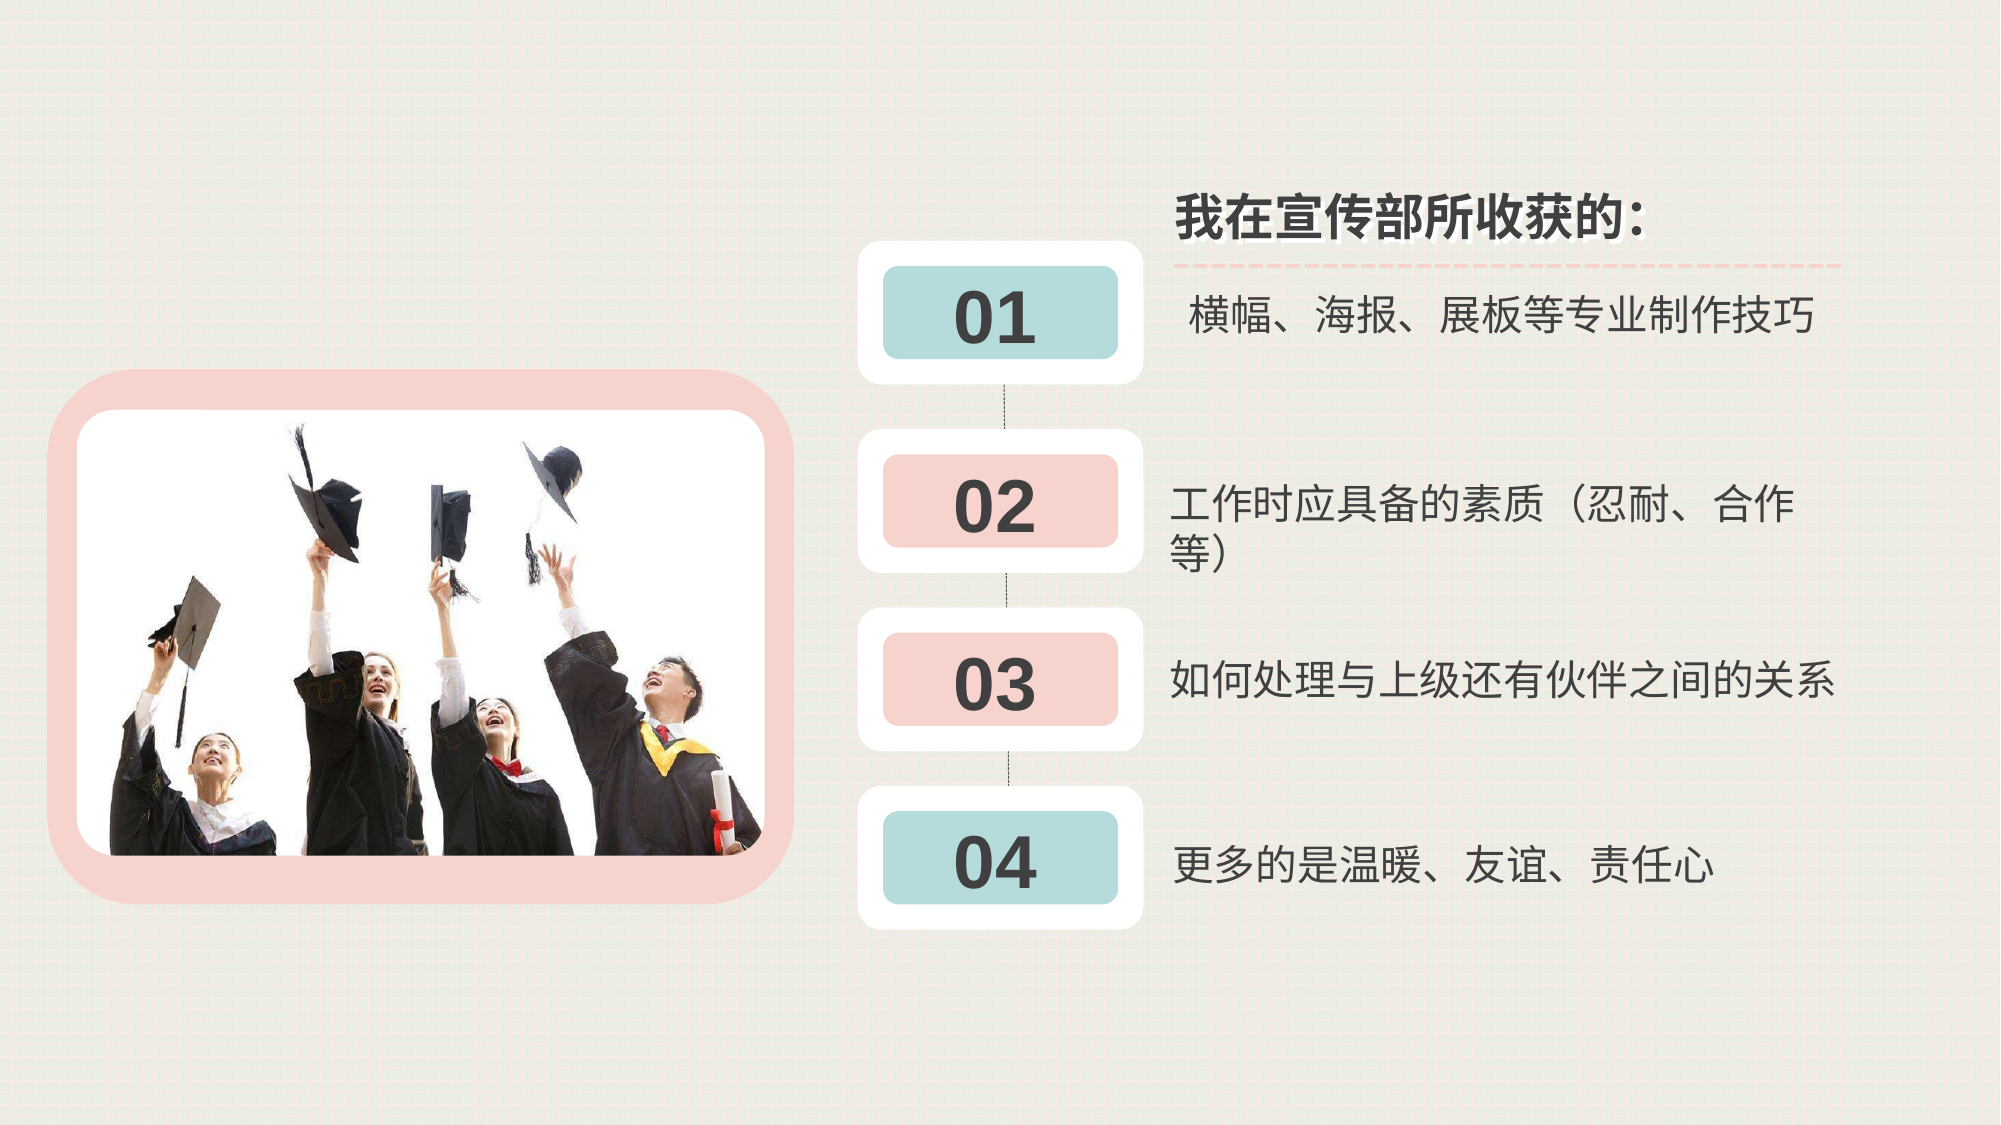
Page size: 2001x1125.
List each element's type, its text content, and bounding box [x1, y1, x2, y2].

text_box 更多的是温暖、友谊、责任心 [1157, 831, 1752, 897]
text_box 工作时应具备的素质（忍耐、合作等） [1154, 470, 1886, 586]
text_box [857, 240, 1144, 930]
text_box [46, 368, 796, 906]
picture [76, 409, 765, 856]
text_box 我在宣传部所收获的： [1157, 158, 1692, 273]
text_box 横幅、海报、展板等专业制作技巧 [1174, 281, 1844, 347]
text_box 如何处理与上级还有伙伴之间的关系 [1154, 646, 1872, 712]
